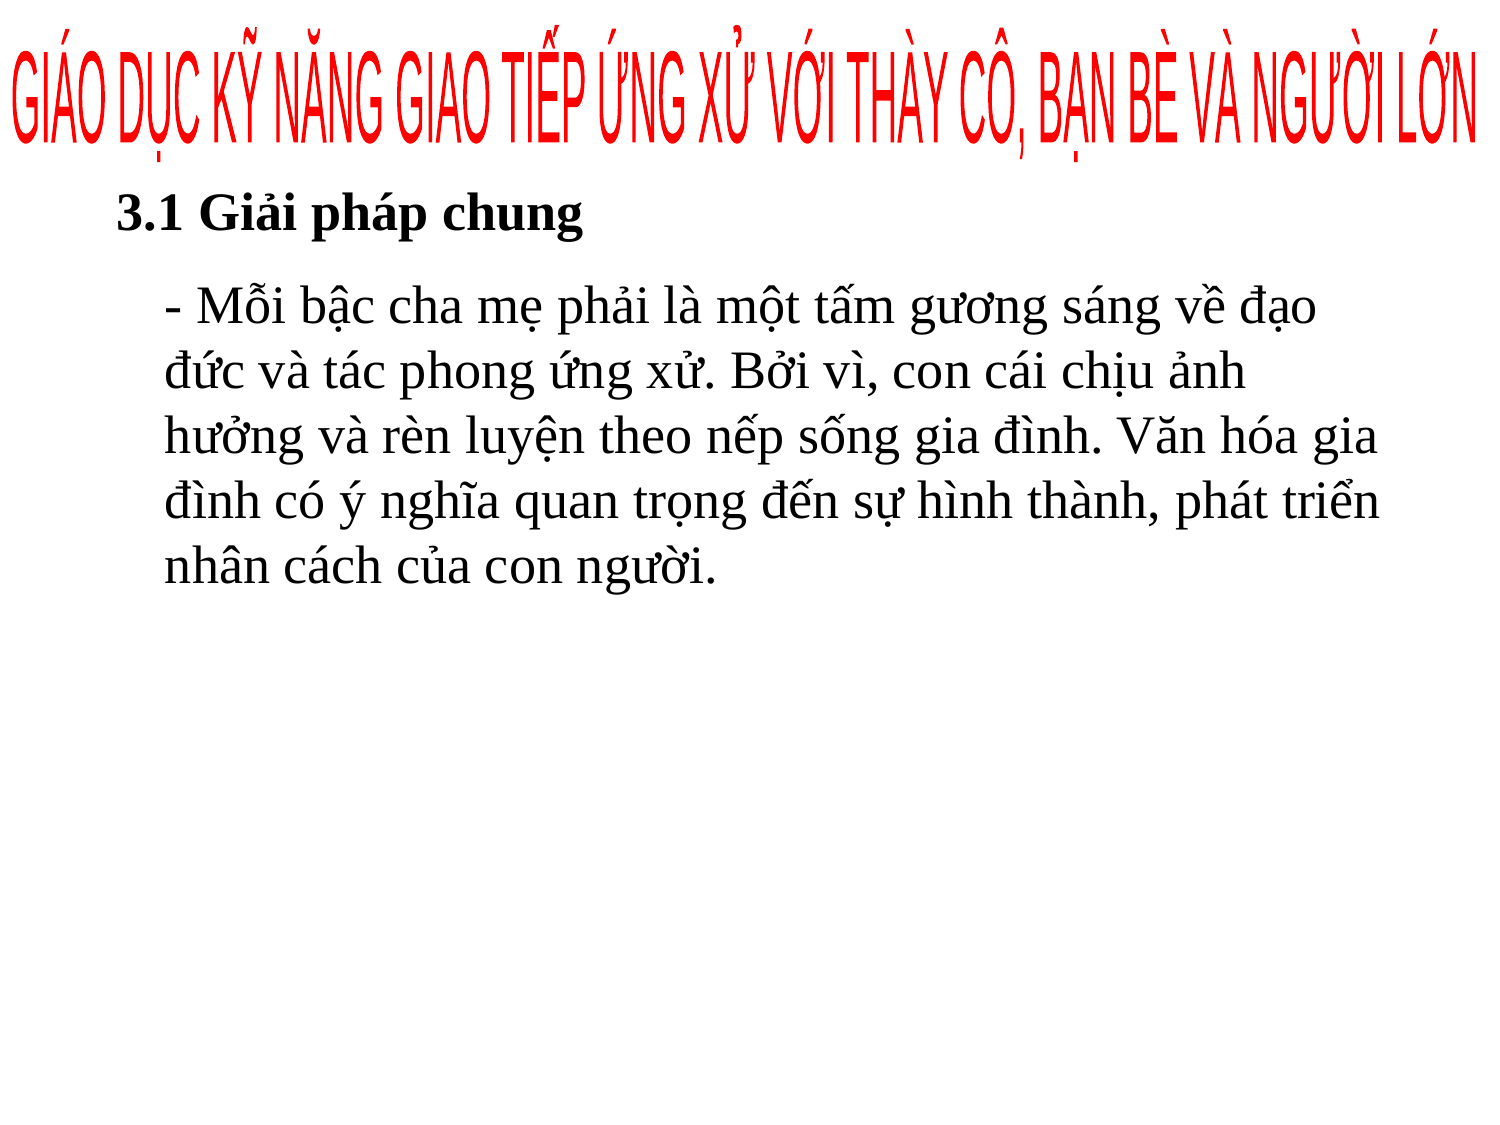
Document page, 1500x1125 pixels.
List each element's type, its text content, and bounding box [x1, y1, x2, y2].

text_box - Mỗi bậc cha mẹ phải là một tấm gương sáng về đạo đức và tác phong ứng xử. Bởi vì, con cái chịu ảnh hưởng và rèn luyện theo nếp sống gia đình. Văn hóa gia đình có ý nghĩa quan trọng đến sự hình thành, phát triển nhân cách của con người. [149, 262, 1413, 602]
text_box 3.1 Giải pháp chung [102, 169, 600, 249]
